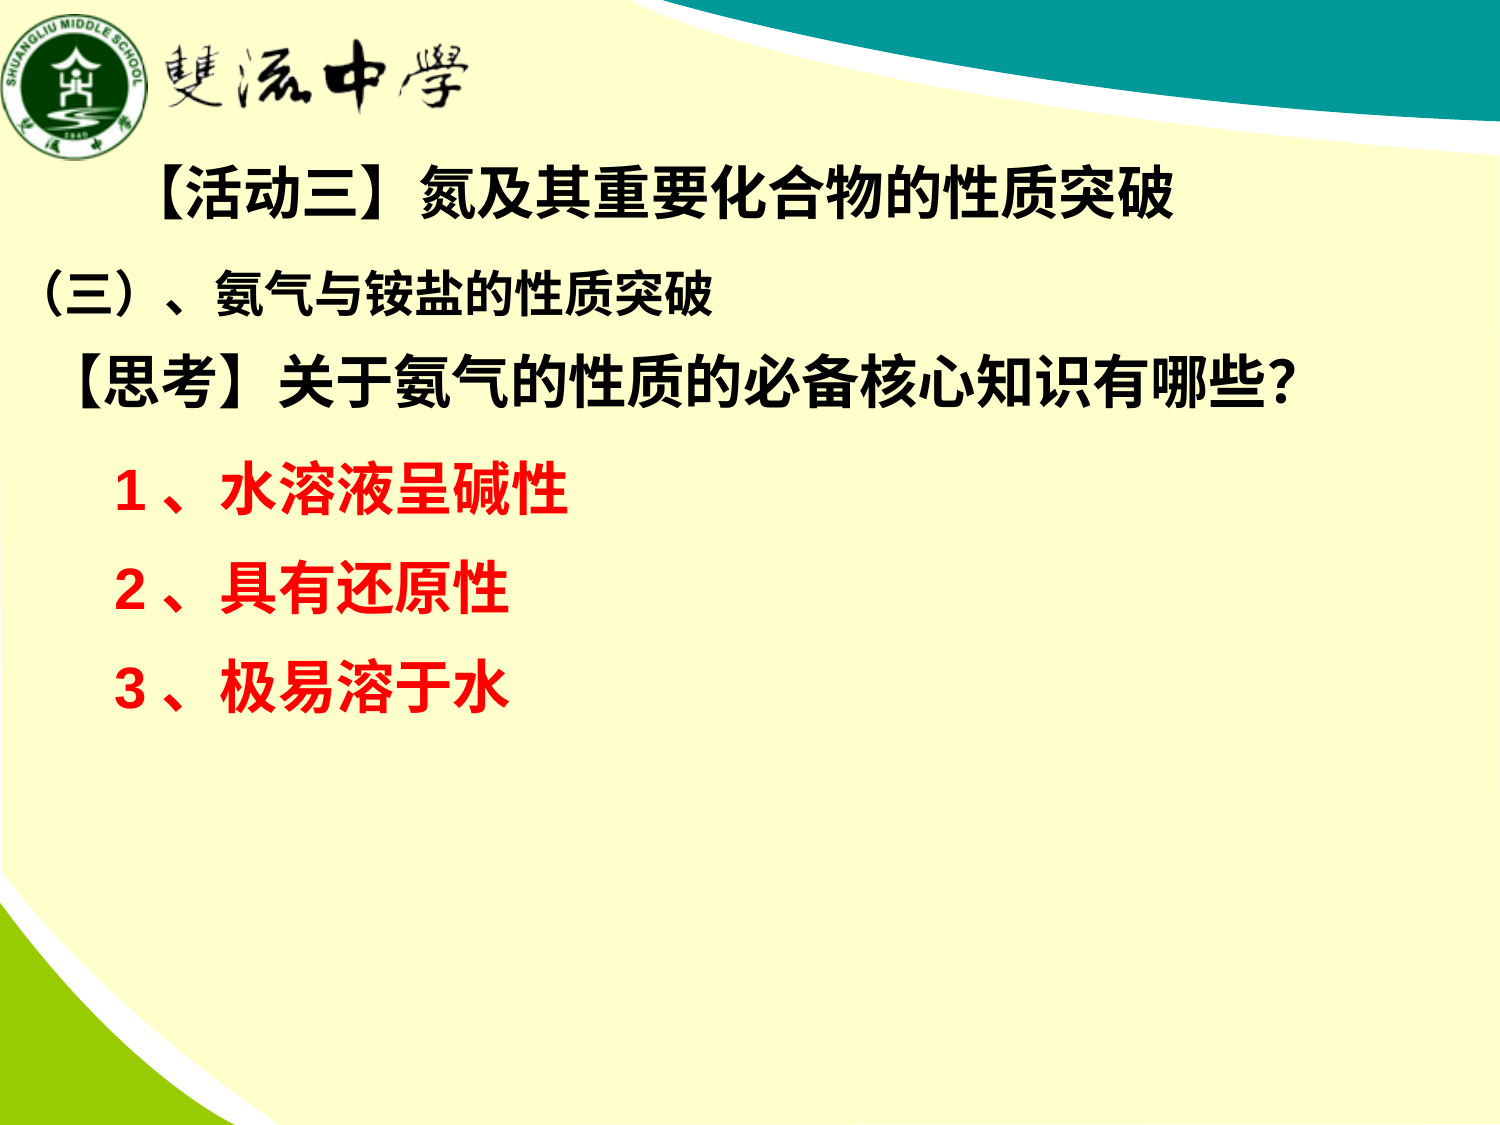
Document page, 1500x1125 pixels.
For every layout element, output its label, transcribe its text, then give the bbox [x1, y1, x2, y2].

text_box 【思考】关于氨气的性质的必备核心知识有哪些？ [29, 338, 1447, 423]
text_box 【活动三】氮及其重要化合物的性质突破 [112, 149, 1471, 234]
text_box （三）、氨气与铵盐的性质突破 [0, 255, 1500, 330]
picture [159, 21, 491, 138]
text_box 1、水溶液呈碱性 2、具有还原性 3、极易溶于水 [100, 444, 1459, 728]
picture [0, 14, 148, 161]
